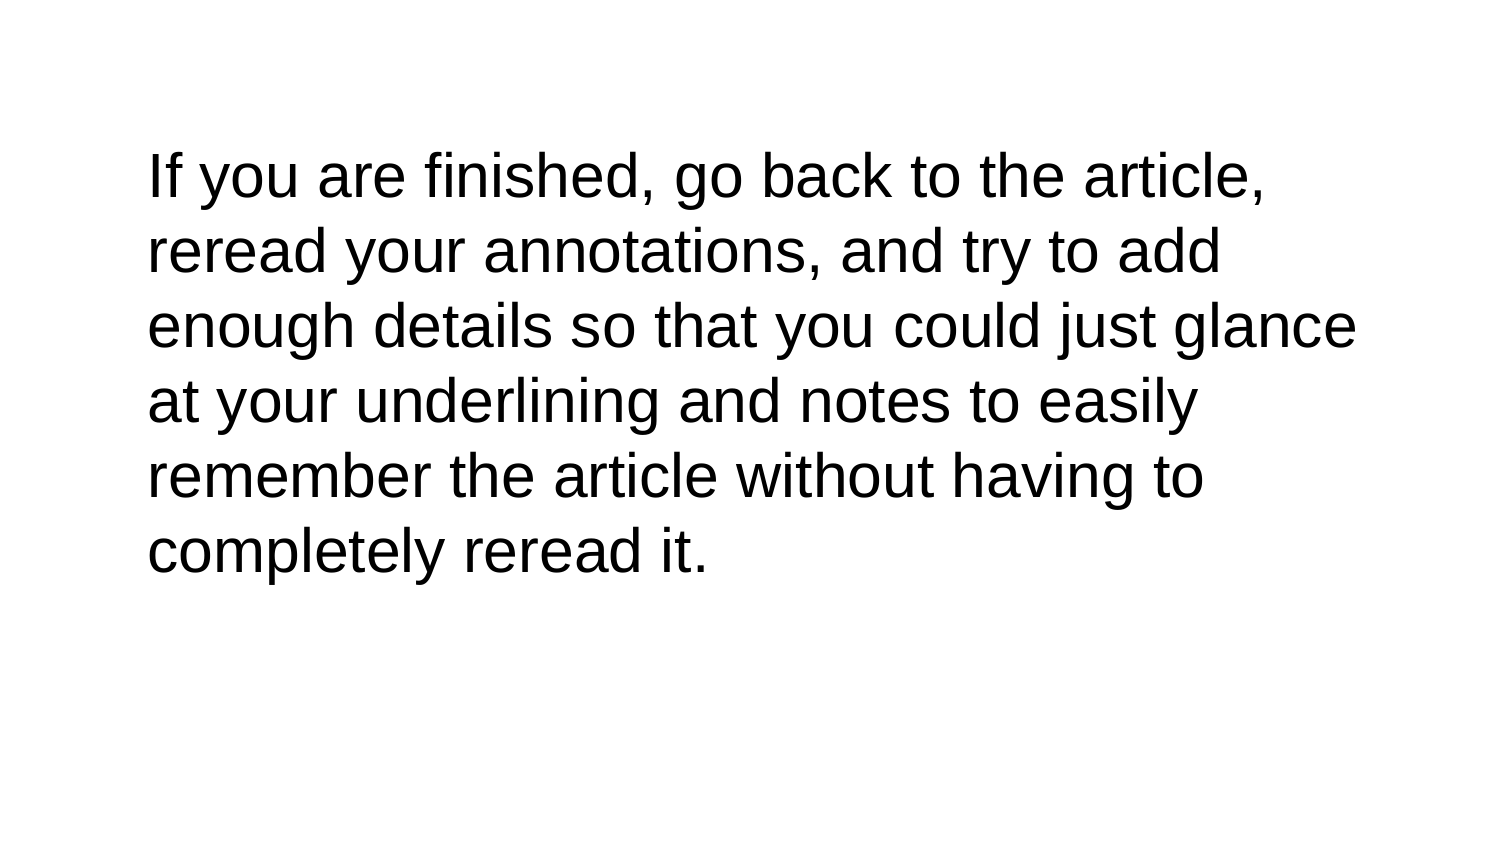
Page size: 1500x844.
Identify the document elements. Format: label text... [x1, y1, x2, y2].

text_box If you are finished, go back to the article, reread your annotations, and try to add enough details so that you could just glance at your underlining and notes to easily remember the article without having to completely reread it. [132, 120, 1377, 702]
